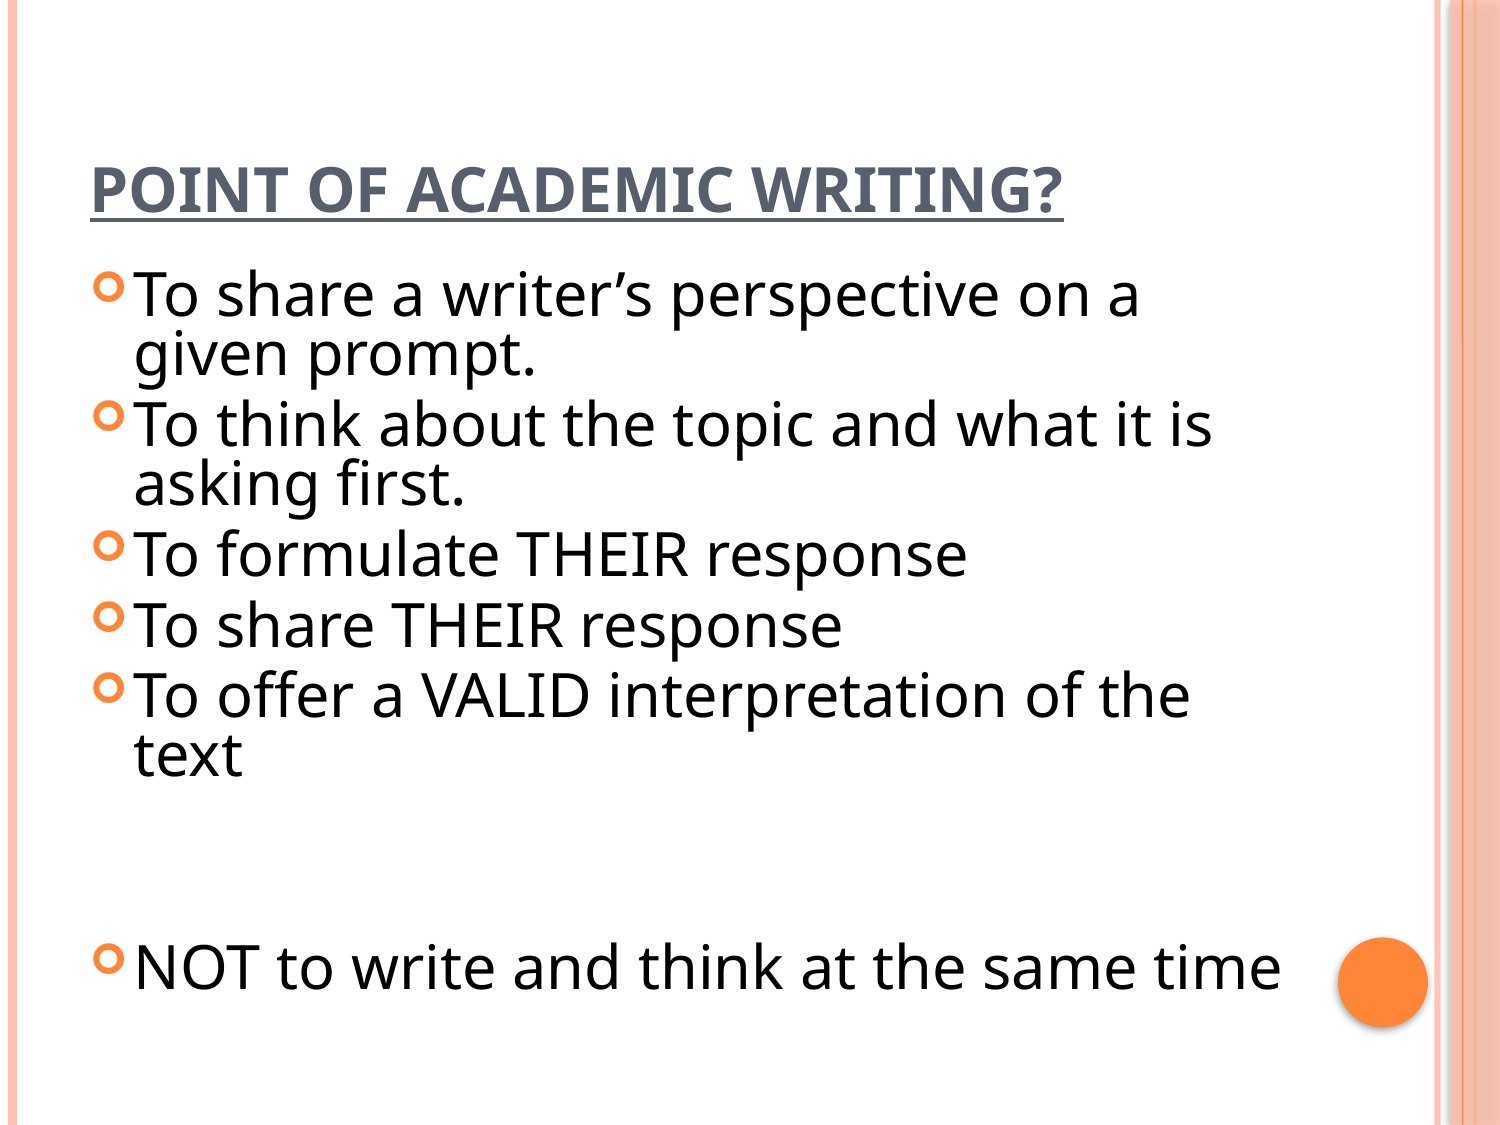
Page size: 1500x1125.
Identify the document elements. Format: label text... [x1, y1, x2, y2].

title Point of Academic Writing? [75, 45, 1300, 233]
list To share a writer’s perspective on a given prompt. To think about the topic and what it is asking first. To formulate THEIR response To share THEIR response To offer a VALID interpretation of the text NOT to write and think at the same time [75, 262, 1300, 1062]
